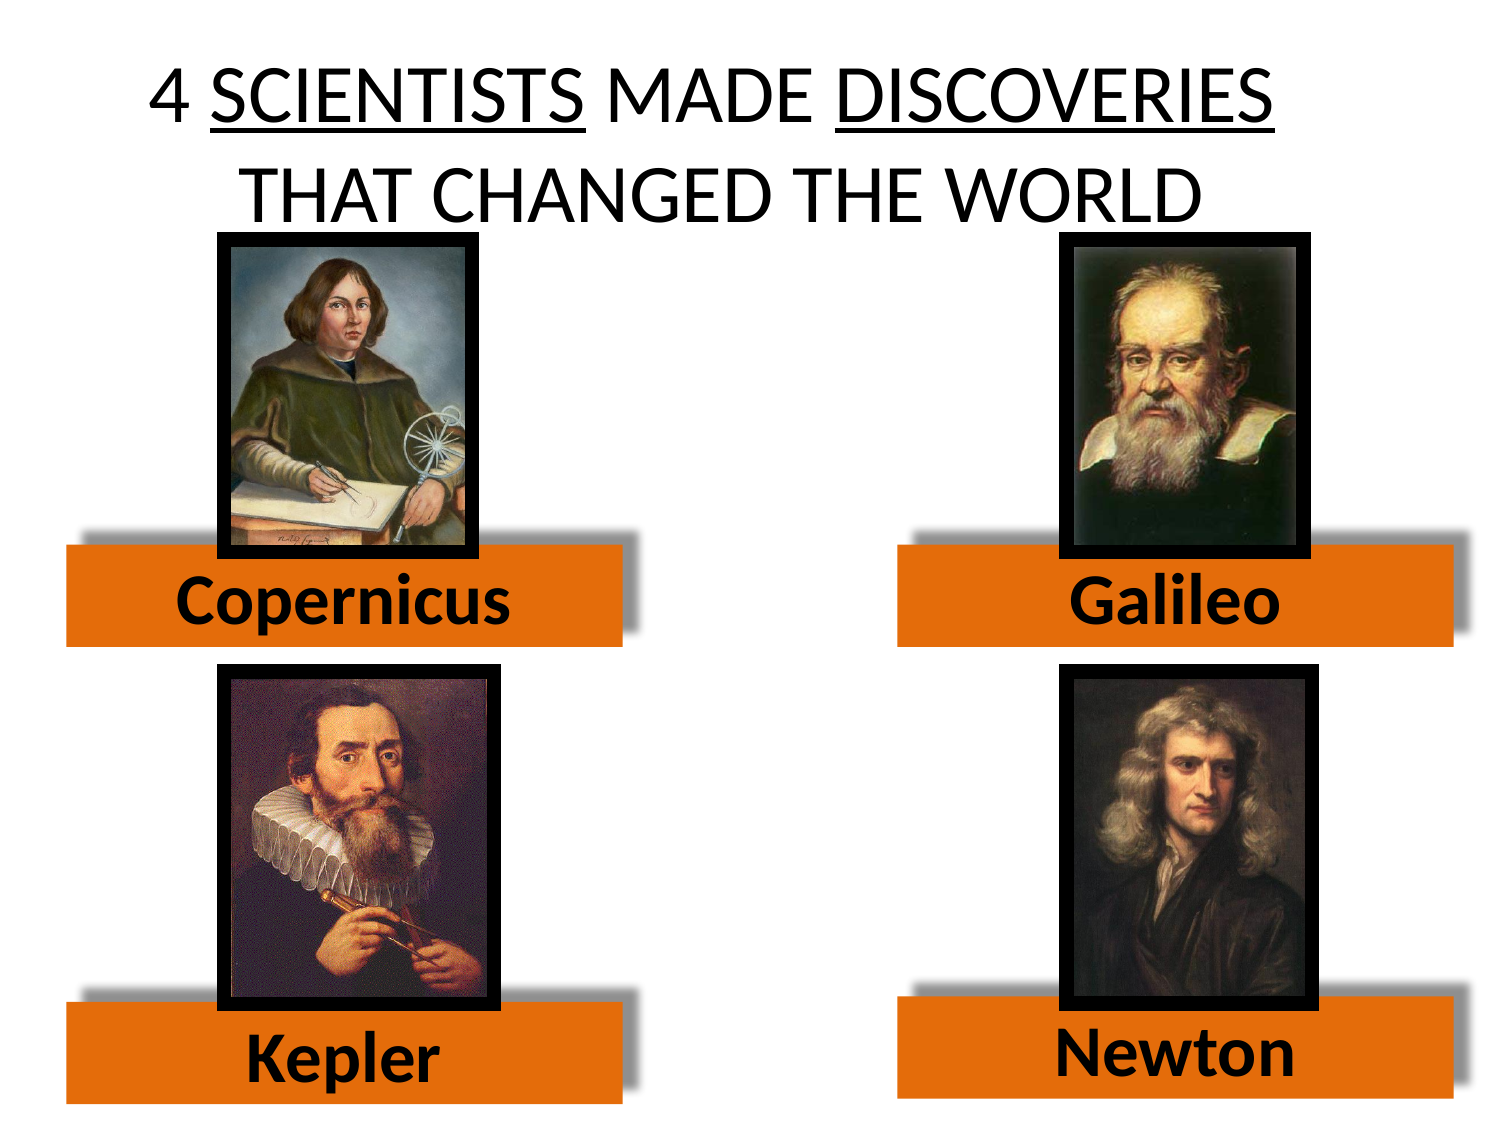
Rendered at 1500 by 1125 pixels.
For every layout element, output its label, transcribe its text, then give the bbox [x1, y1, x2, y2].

title 4 Scientists Made Discoveries That Changed the World [66, 45, 1358, 233]
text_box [66, 678, 623, 1106]
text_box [897, 246, 1454, 649]
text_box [66, 246, 623, 649]
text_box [897, 678, 1454, 1101]
